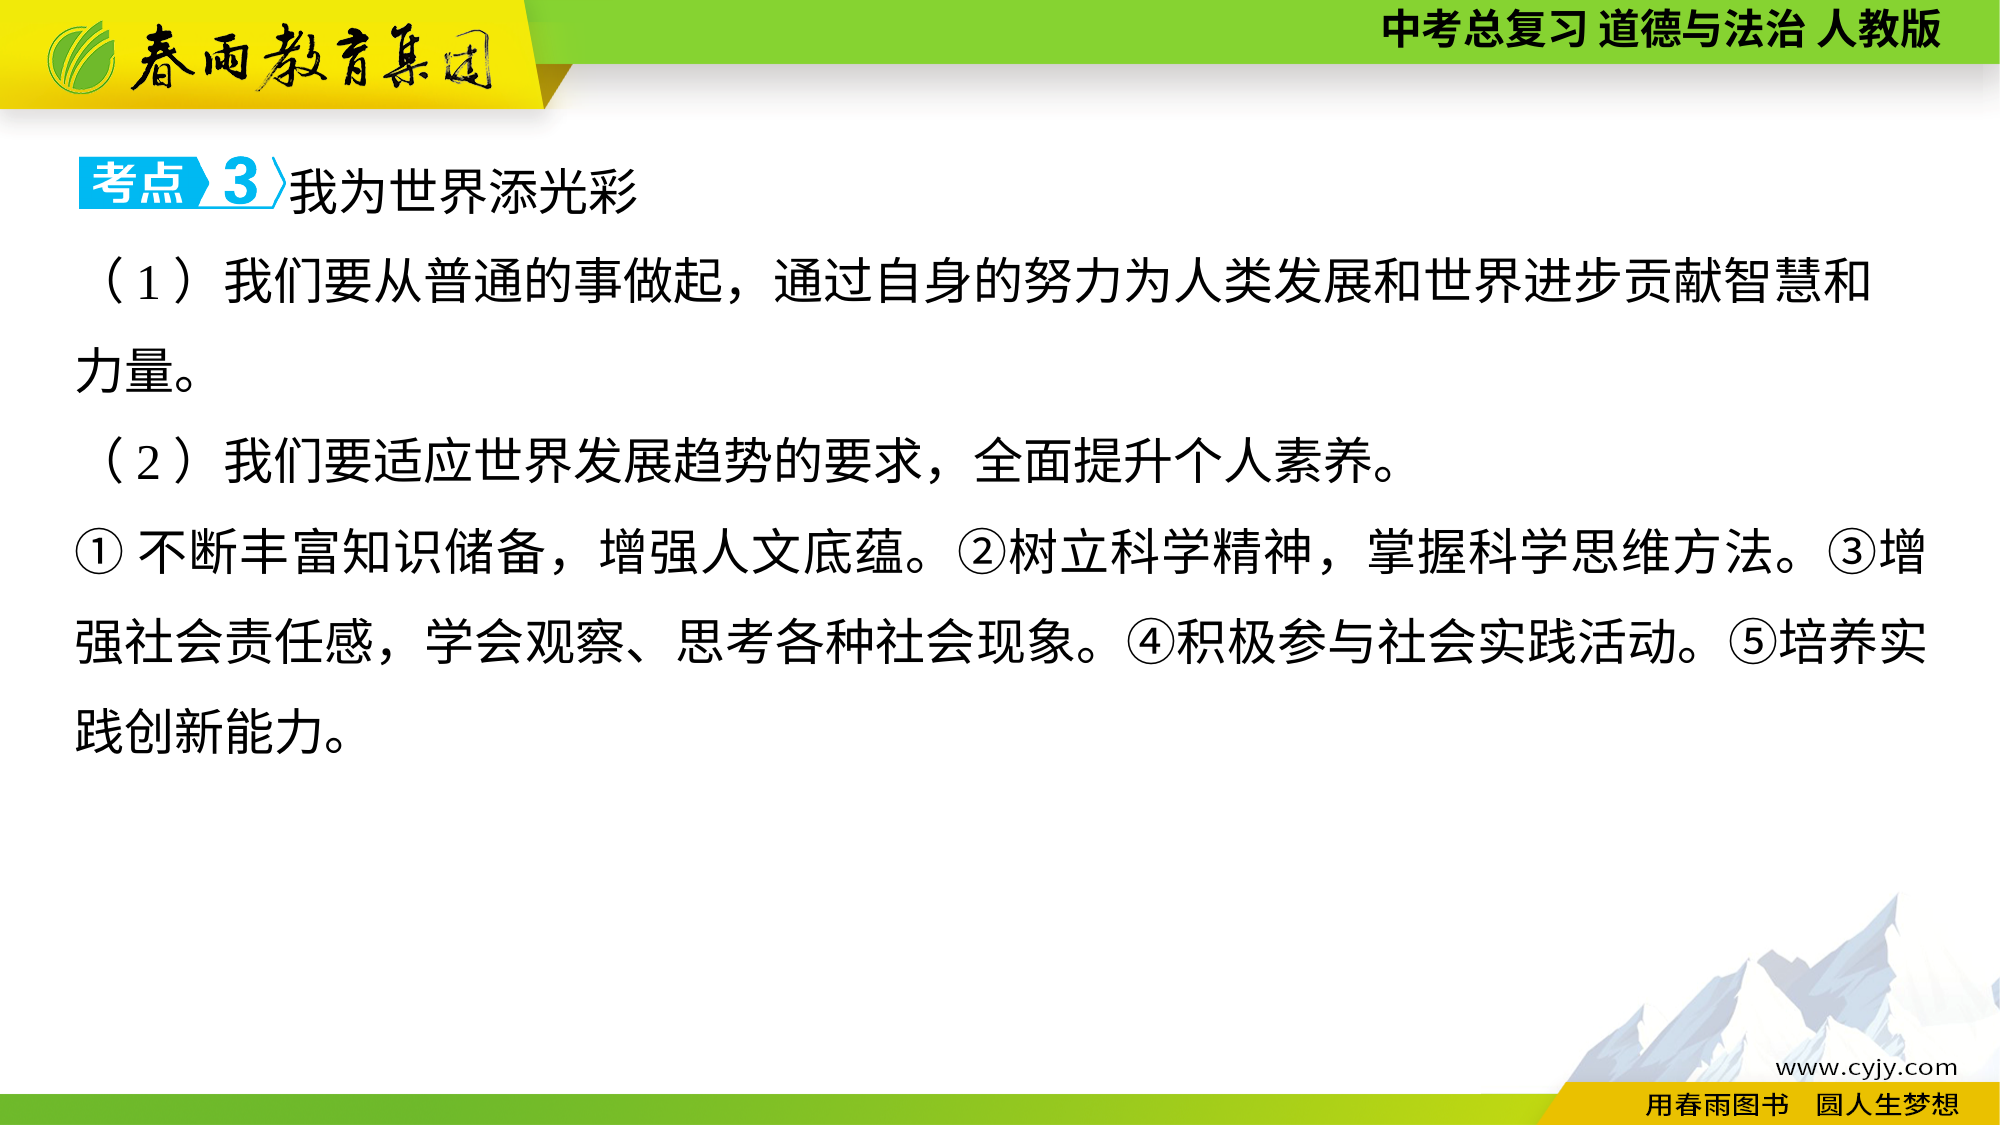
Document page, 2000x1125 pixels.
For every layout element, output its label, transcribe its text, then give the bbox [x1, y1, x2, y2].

list 我为世界添光彩 （1）我们要从普通的事做起，通过自身的努力为人类发展和世界进步贡献智慧和 力量。 （2）我们要适应世界发展趋势的要求，全面提升个人素养。 ①不断丰富知识储备，增强人文底蕴。②树立科学精神，掌握科学思维方法。③增强社会责任感，学会观察、思考各种社会现象。④积极参与社会实践活动。⑤培养实践创新能力。 [59, 122, 1944, 763]
picture [0, 0, 2000, 1125]
